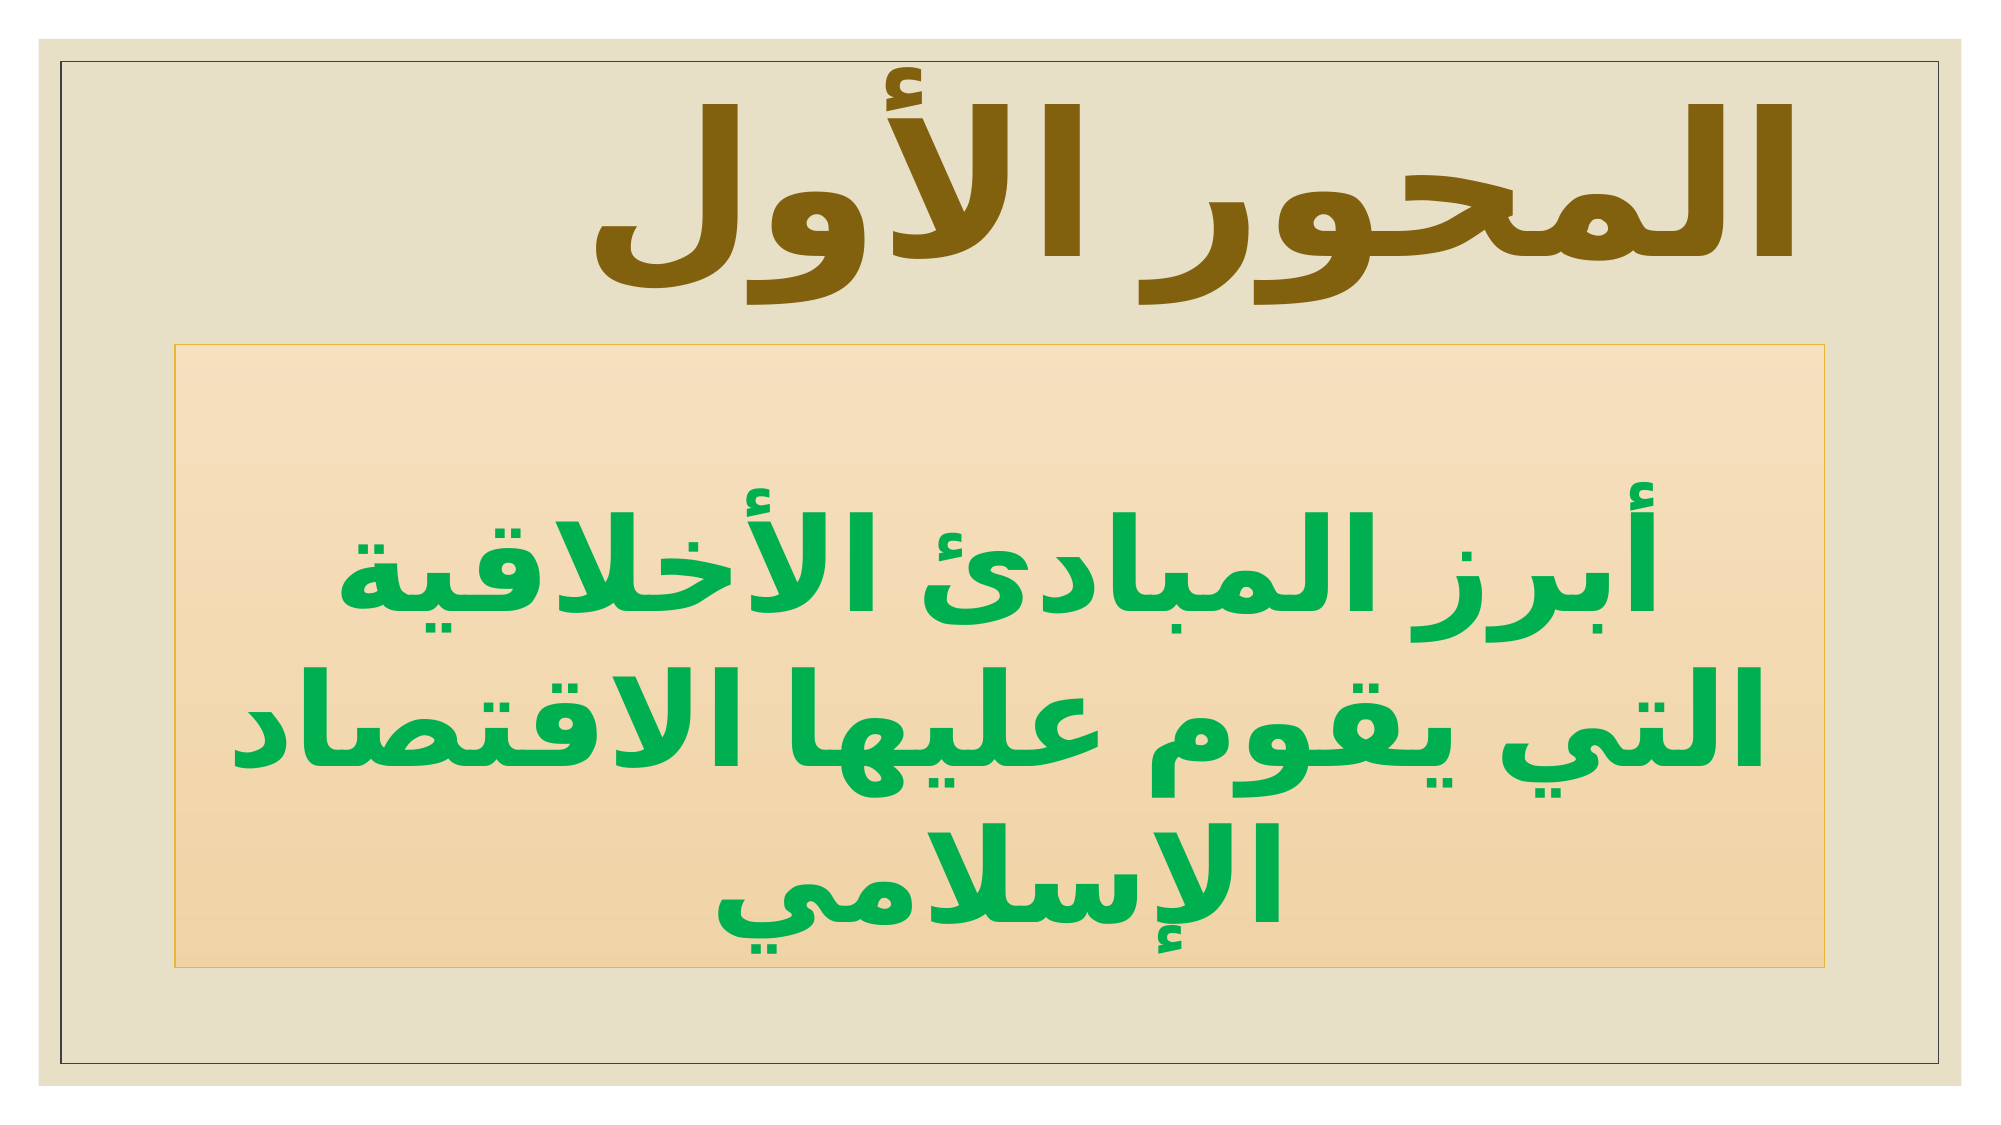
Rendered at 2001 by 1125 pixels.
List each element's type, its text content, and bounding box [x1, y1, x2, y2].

title المحور الأول [174, 92, 1825, 292]
list أبرز المبادئ الأخلاقية التي يقوم عليها الاقتصاد الإسلامي [174, 344, 1825, 968]
